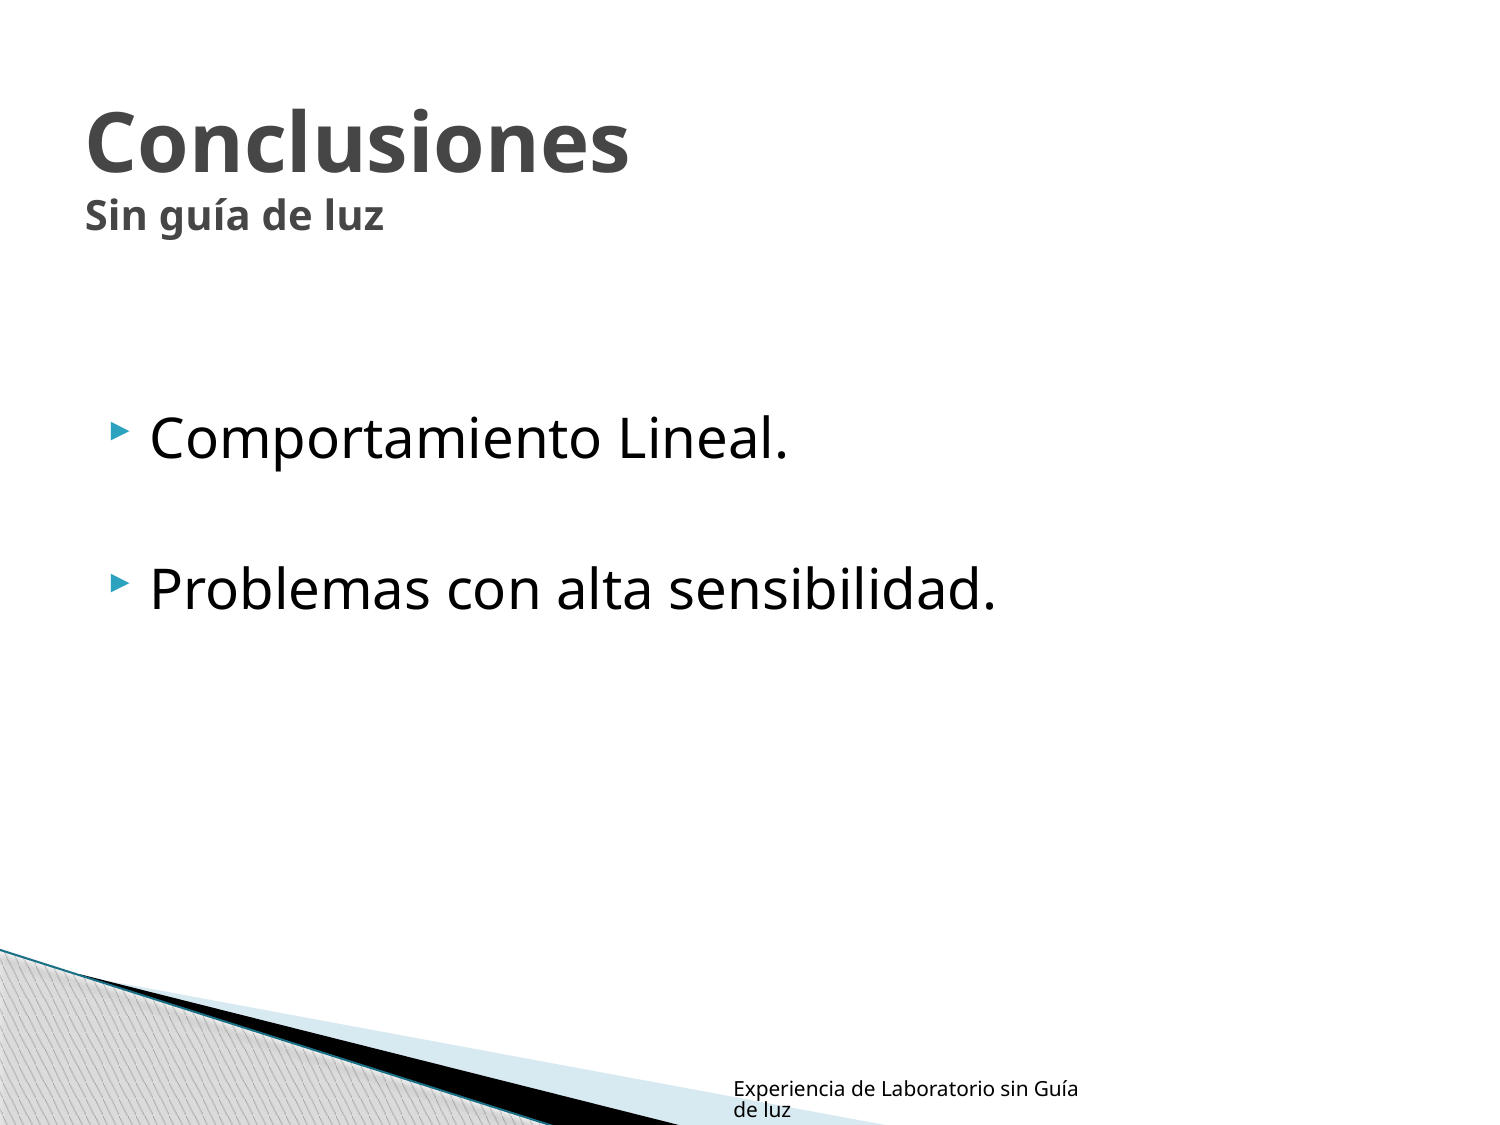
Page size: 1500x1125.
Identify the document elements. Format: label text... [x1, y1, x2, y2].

list Comportamiento Lineal. Problemas con alta sensibilidad. [75, 243, 1425, 986]
footer Experiencia de Laboratorio sin Guía de luz [718, 1051, 1105, 1112]
title Conclusiones Sin guía de luz [70, 70, 1421, 258]
